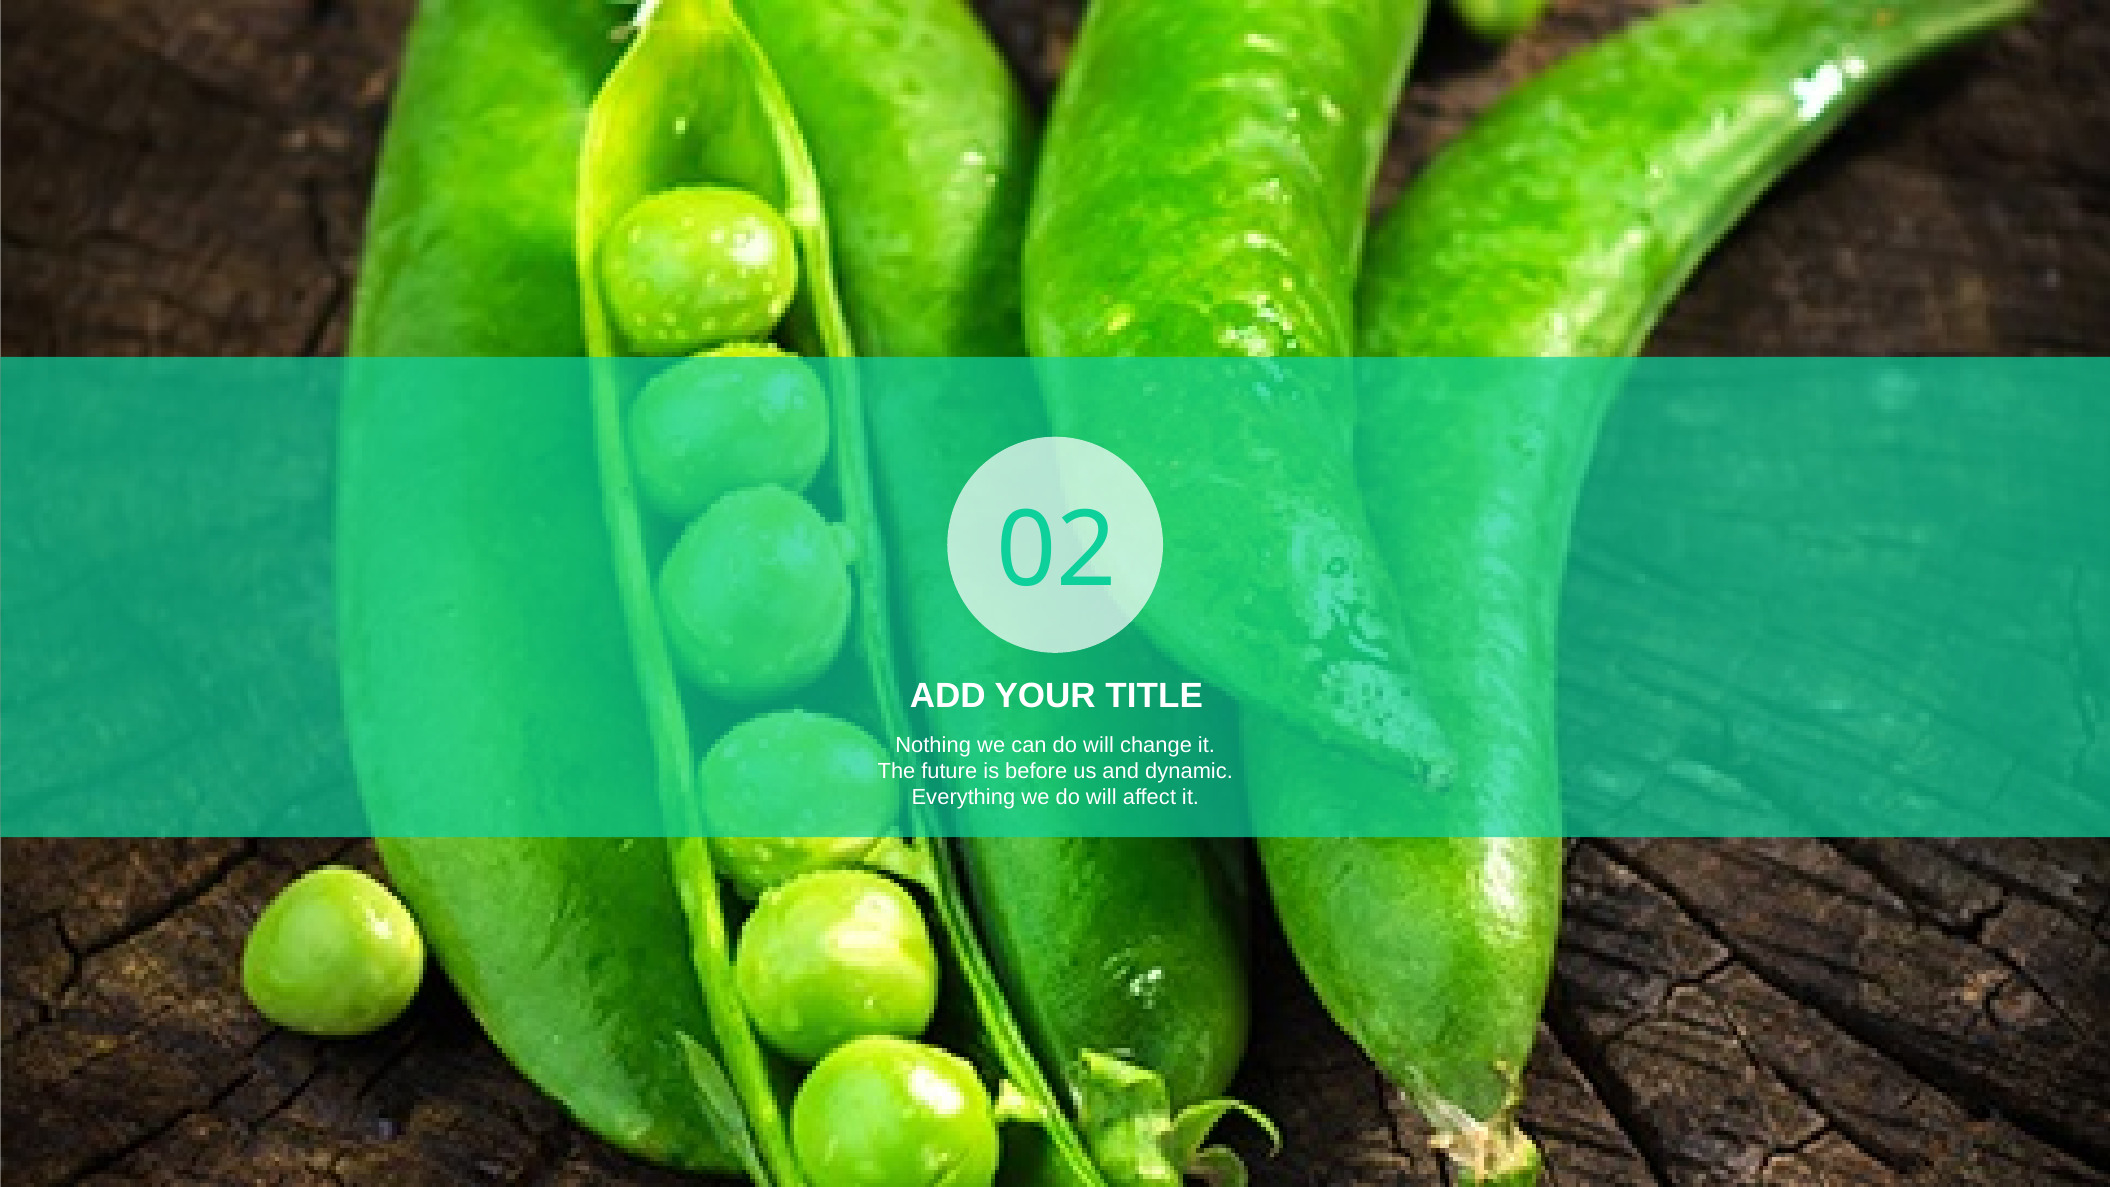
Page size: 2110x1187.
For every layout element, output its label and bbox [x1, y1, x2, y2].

text_box [861, 665, 1253, 818]
text_box [0, 838, 2110, 1187]
text_box [947, 436, 1164, 653]
text_box [0, 356, 2110, 838]
text_box [0, 0, 2110, 356]
